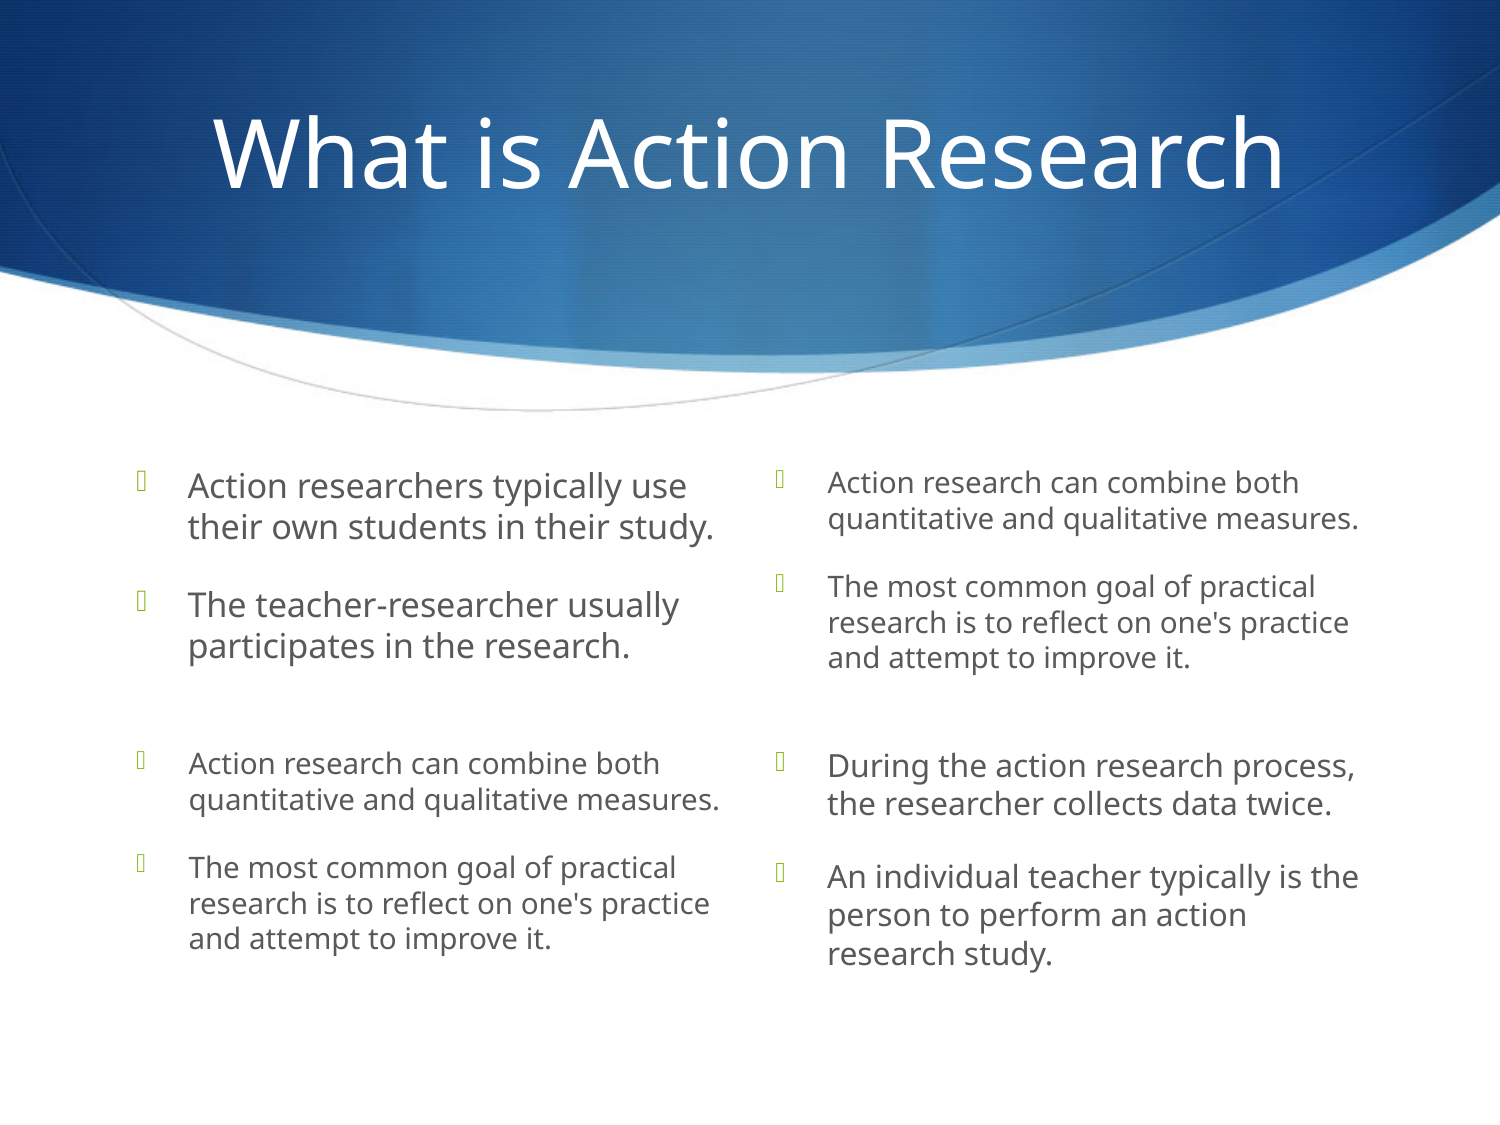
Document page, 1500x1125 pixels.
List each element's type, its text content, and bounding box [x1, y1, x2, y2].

list Action research can combine both quantitative and qualitative measures. The most common goal of practical research is to reflect on one's practice and attempt to improve it. [760, 456, 1379, 712]
list Action researchers typically use their own students in their study. The teacher-researcher usually participates in the research. [121, 456, 740, 712]
list During the action research process, the researcher collects data twice. An individual teacher typically is the person to perform an action research study. [760, 737, 1379, 993]
list Action research can combine both quantitative and qualitative measures. The most common goal of practical research is to reflect on one's practice and attempt to improve it. [121, 737, 740, 993]
title What is Action Research [75, 56, 1425, 245]
picture [0, 0, 1500, 1125]
